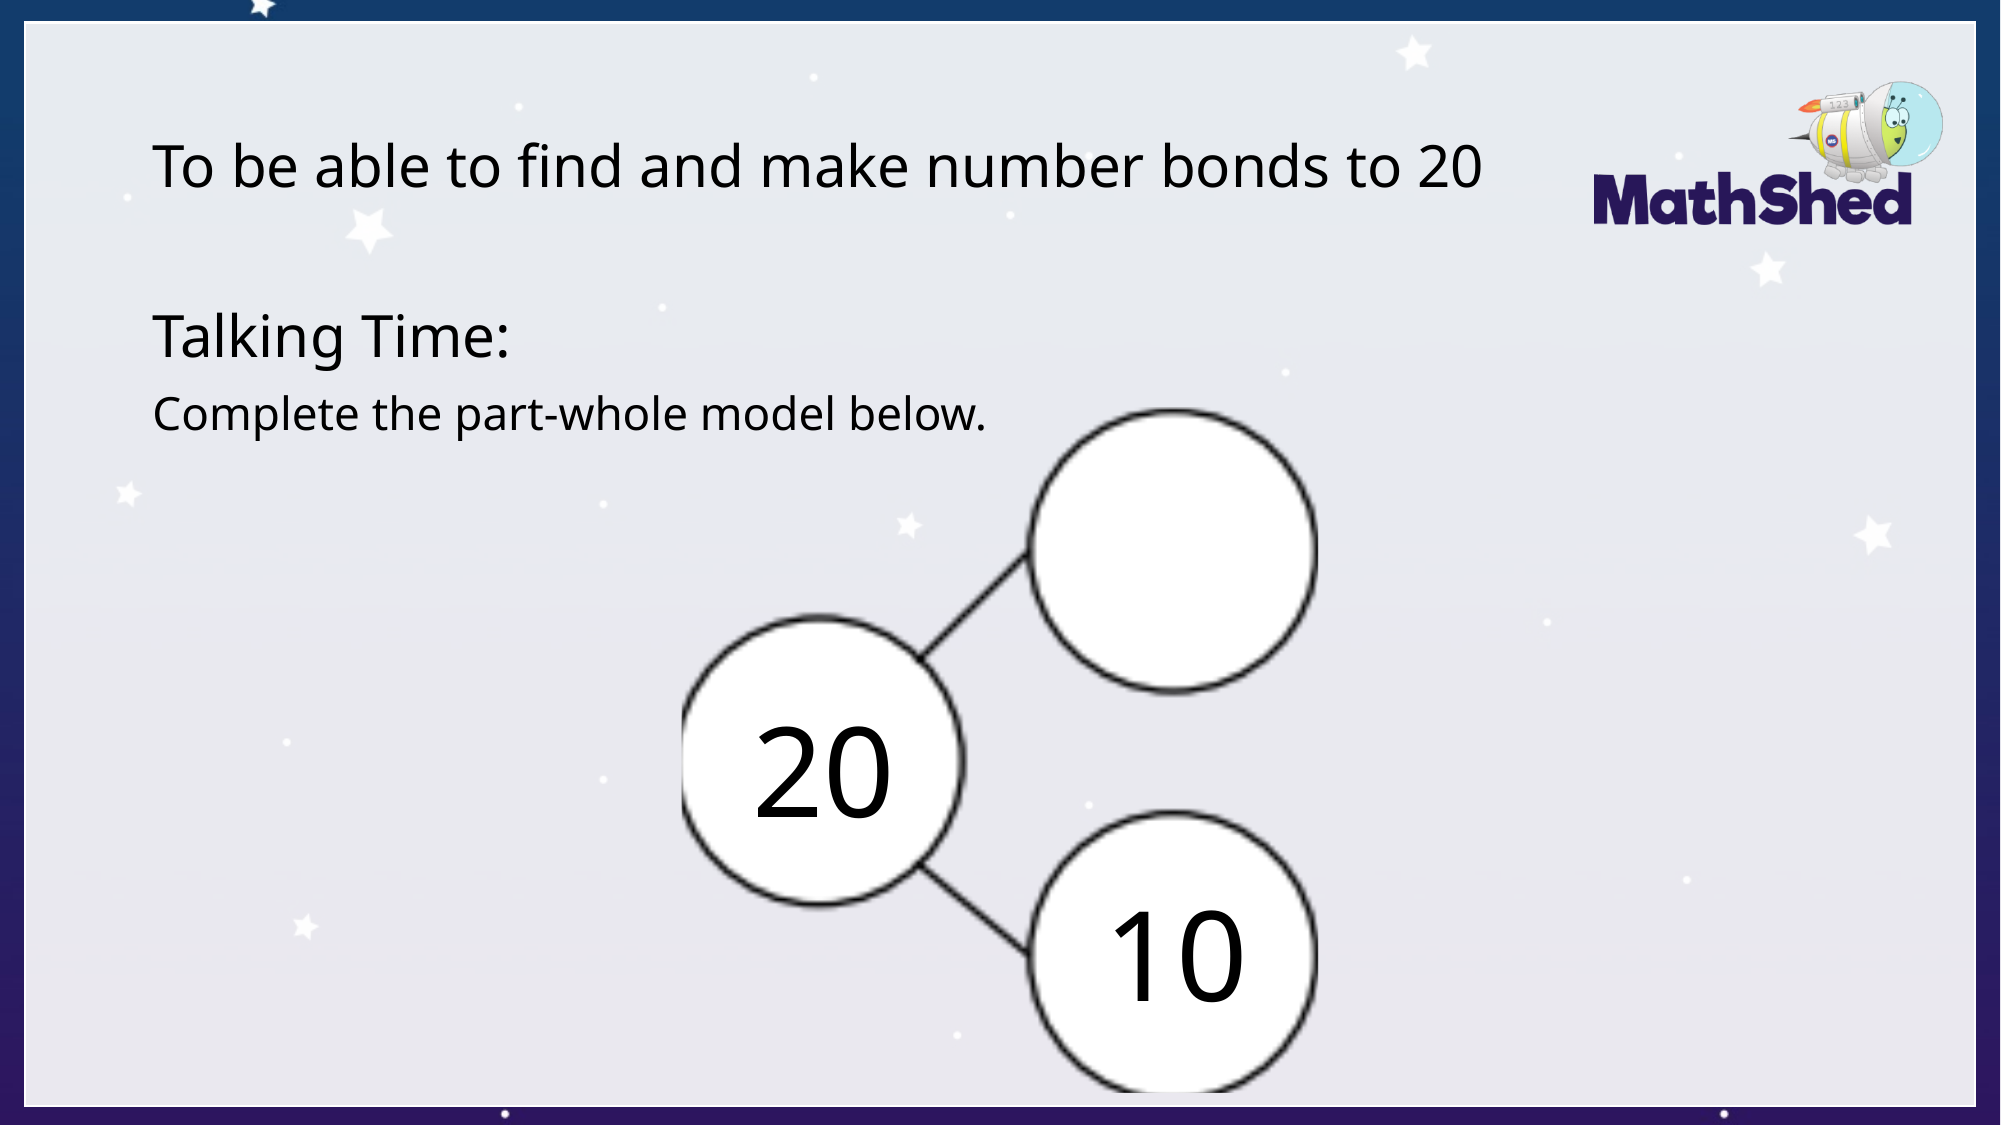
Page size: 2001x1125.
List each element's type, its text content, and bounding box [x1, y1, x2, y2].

title To be able to find and make number bonds to 20 [137, 59, 1578, 278]
picture [0, 0, 2001, 1125]
list Talking Time: Complete the part-whole model below. [137, 299, 1863, 1014]
